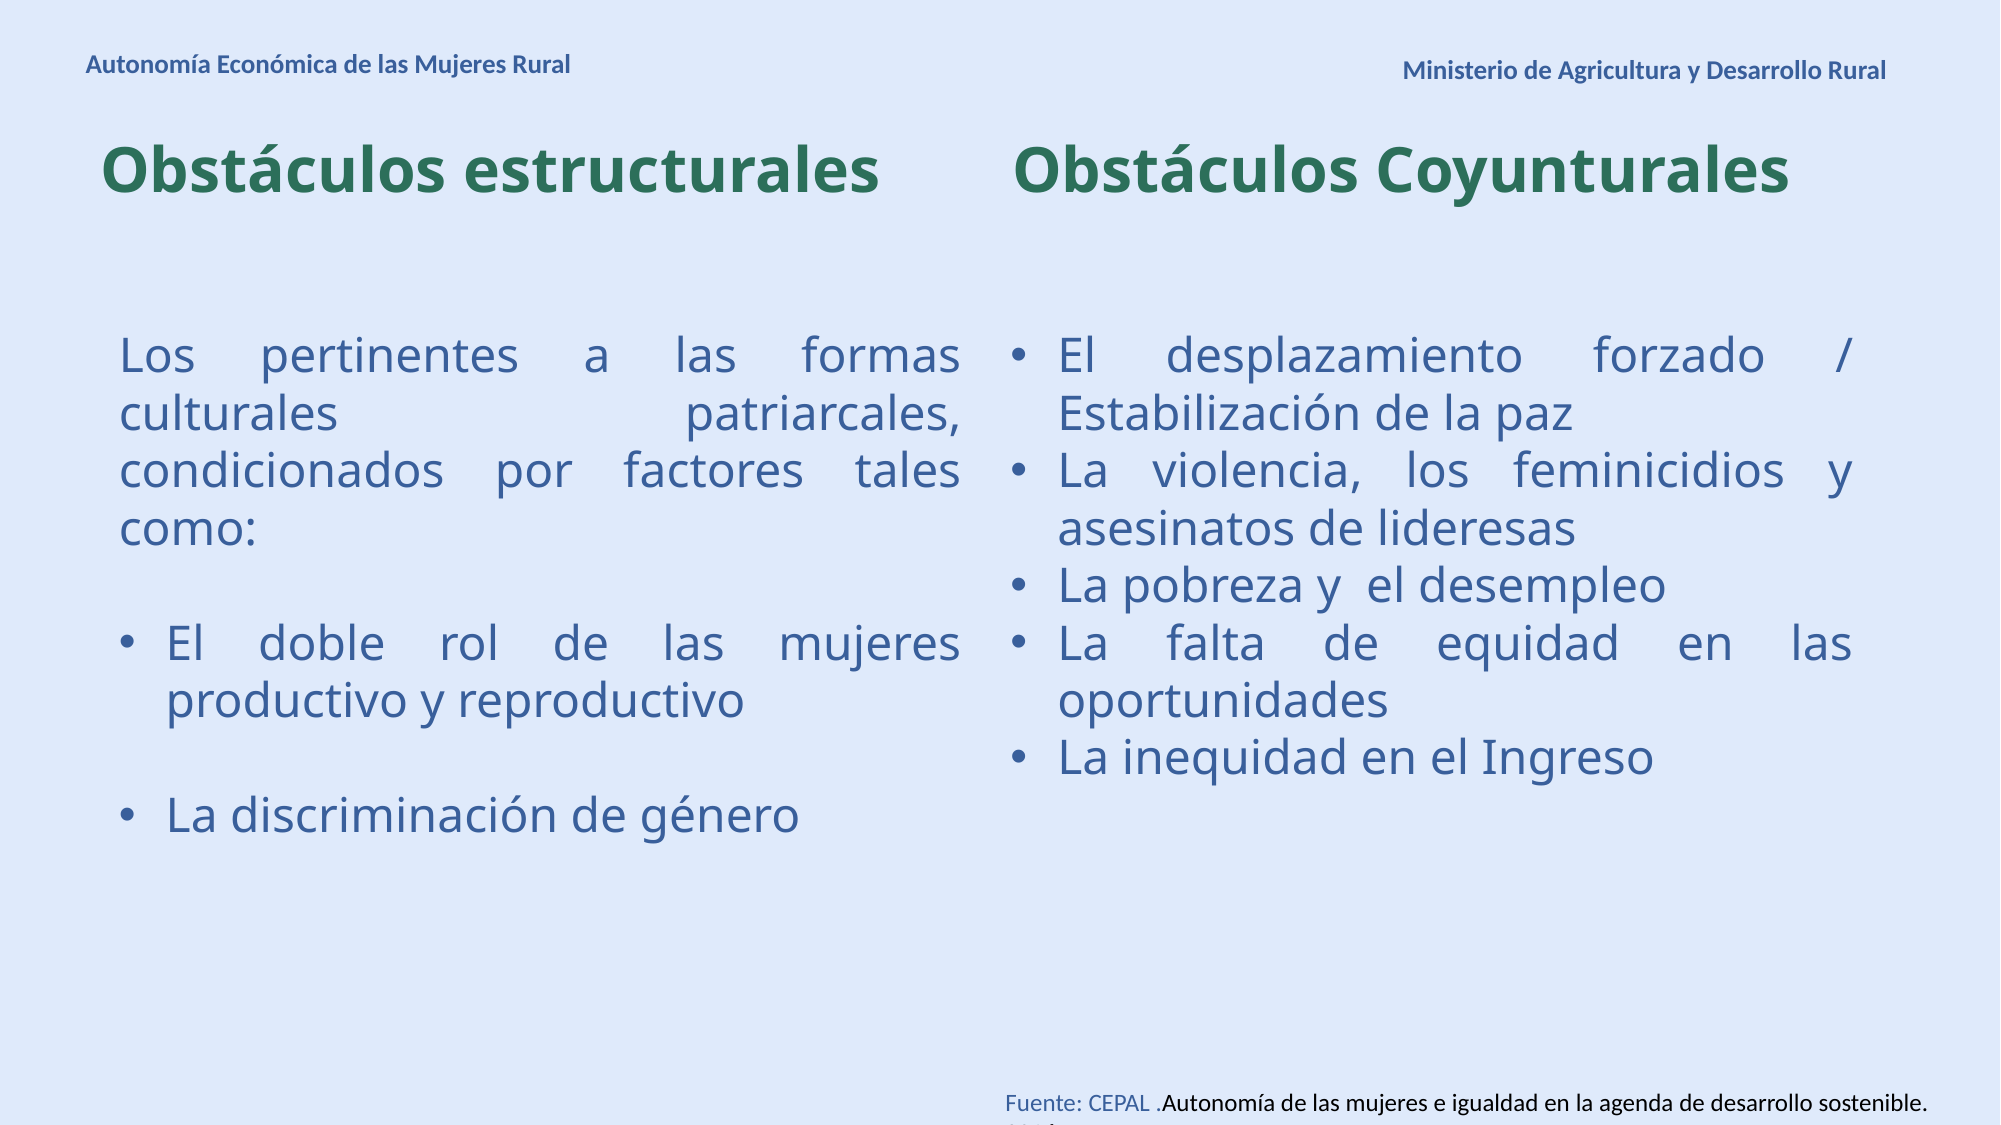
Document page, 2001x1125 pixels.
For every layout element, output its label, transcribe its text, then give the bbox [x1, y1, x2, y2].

text_box Obstáculos Coyunturales [977, 122, 1826, 213]
text_box Obstáculos estructurales [66, 122, 915, 213]
text_box El desplazamiento forzado / Estabilización de la paz La violencia, los feminicidios y asesinatos de lideresas La pobreza y el desempleo La falta de equidad en las oportunidades La inequidad en el Ingreso [995, 317, 1869, 792]
text_box Ministerio de Agricultura y Desarrollo Rural [1387, 44, 1902, 93]
text_box Los pertinentes a las formas culturales patriarcales, condicionados por factores tales como: El doble rol de las mujeres productivo y reproductivo La discriminación de género [103, 317, 978, 850]
text_box Autonomía Económica de las Mujeres Rural [70, 38, 593, 86]
text_box Fuente: CEPAL .Autonomía de las mujeres e igualdad en la agenda de desarrollo sostenible. 2016 [990, 1079, 2000, 1125]
